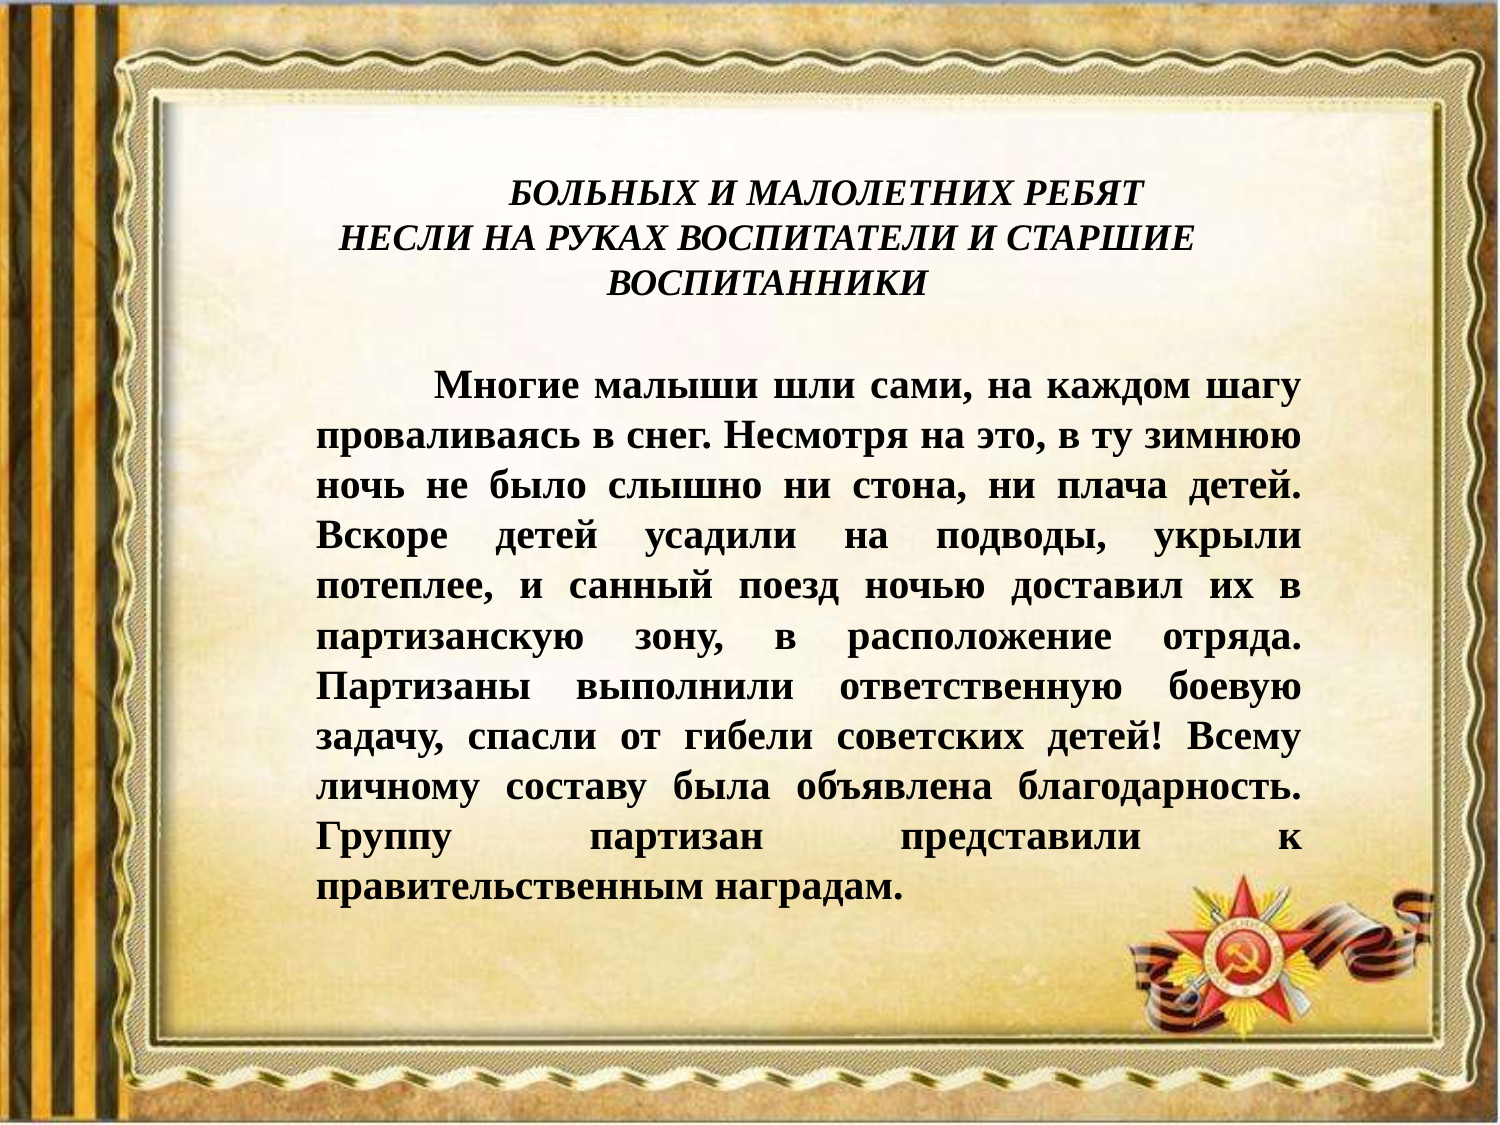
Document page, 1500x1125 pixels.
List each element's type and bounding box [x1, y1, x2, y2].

list [0, 0, 1500, 1125]
